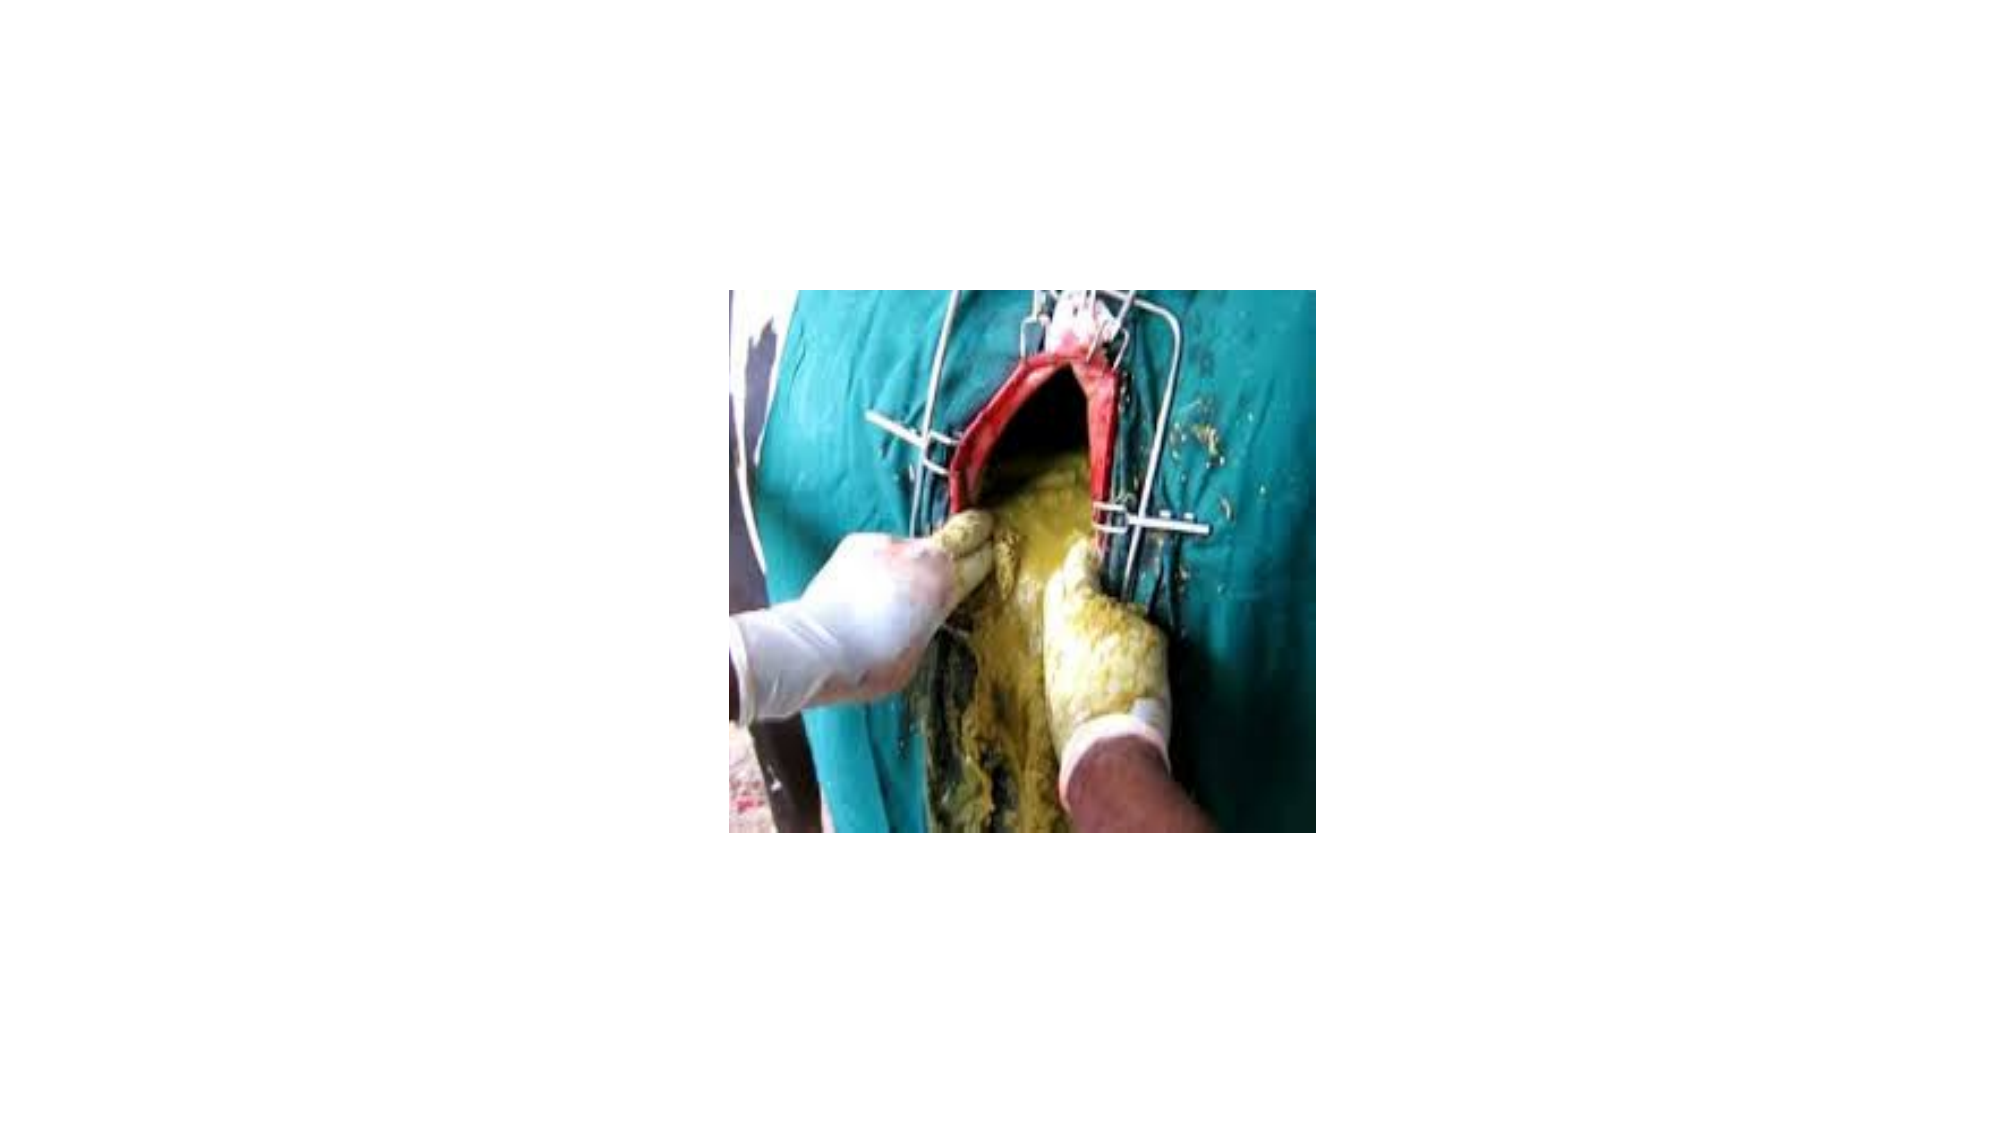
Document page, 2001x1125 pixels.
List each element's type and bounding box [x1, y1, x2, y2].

list [729, 290, 1316, 834]
